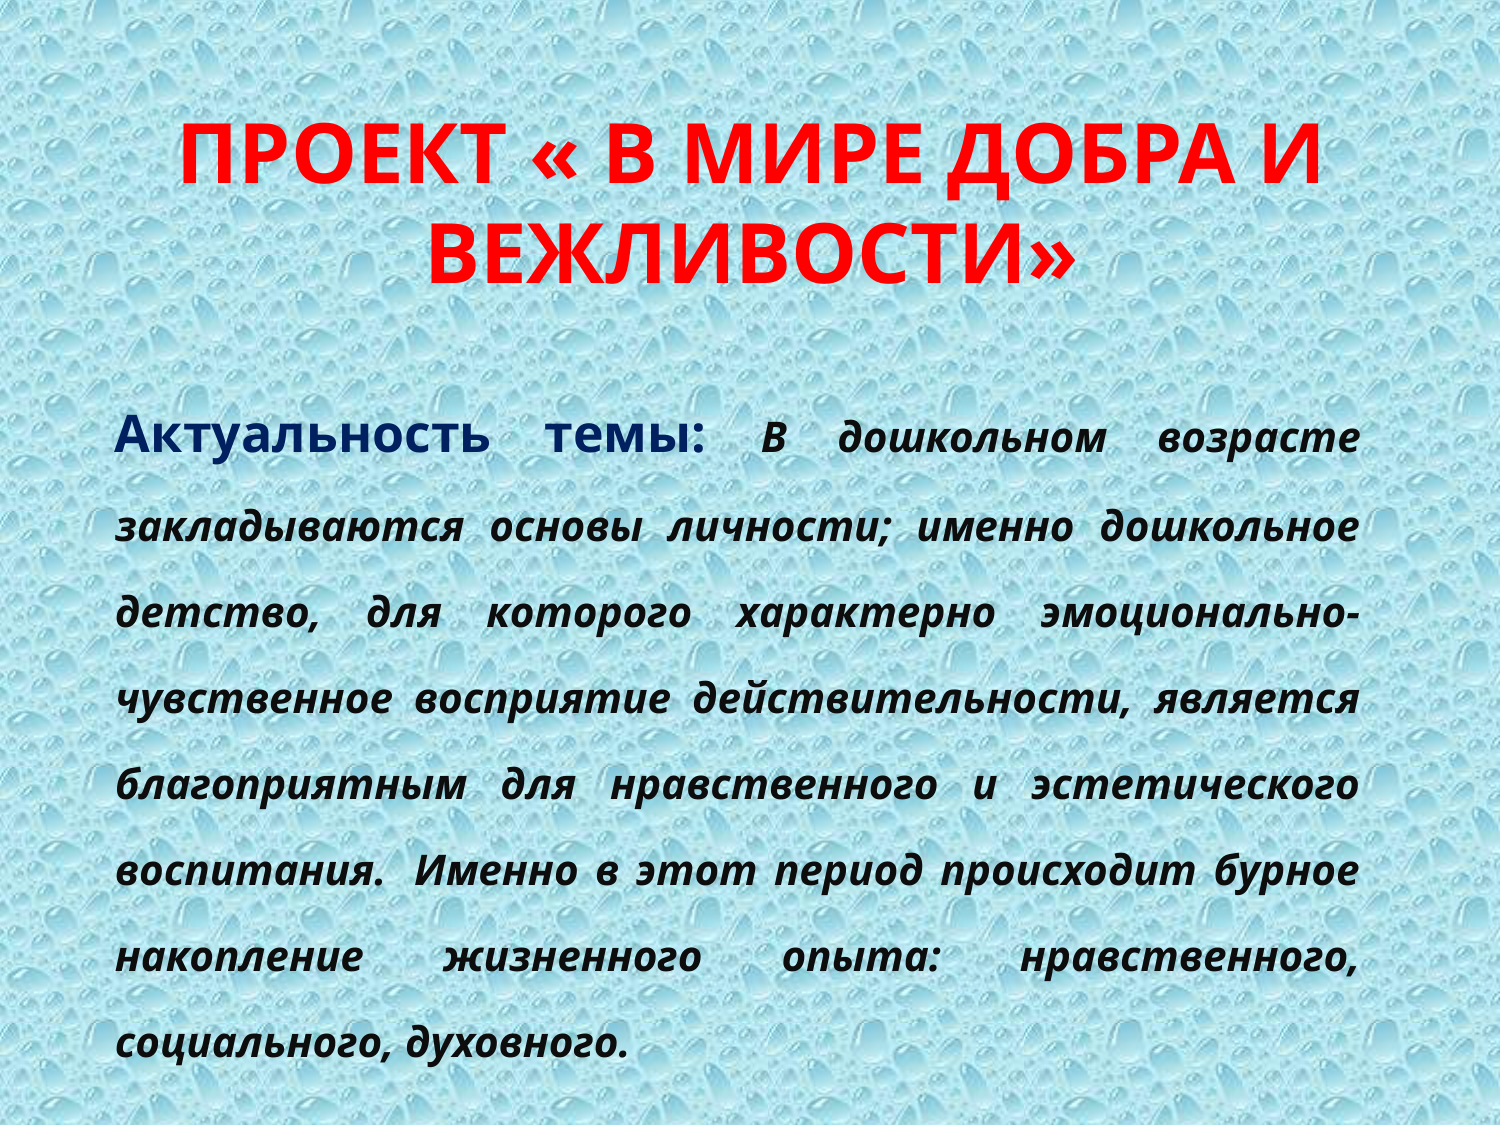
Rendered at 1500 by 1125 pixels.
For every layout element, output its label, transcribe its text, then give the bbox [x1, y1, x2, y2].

picture [0, 0, 1500, 1125]
subtitle Актуальность темы: В дошкольном возрасте закладываются основы личности; именно дошкольное детство, для которого характерно эмоционально-чувственное восприятие действительности, является благоприятным для нравственного и эстетического воспитания. Именно в этот период происходит бурное накопление жизненного опыта: нравственного, социального, духовного. [100, 349, 1376, 1083]
title Проект « В мире Добра и вежливости» [76, 0, 1427, 300]
